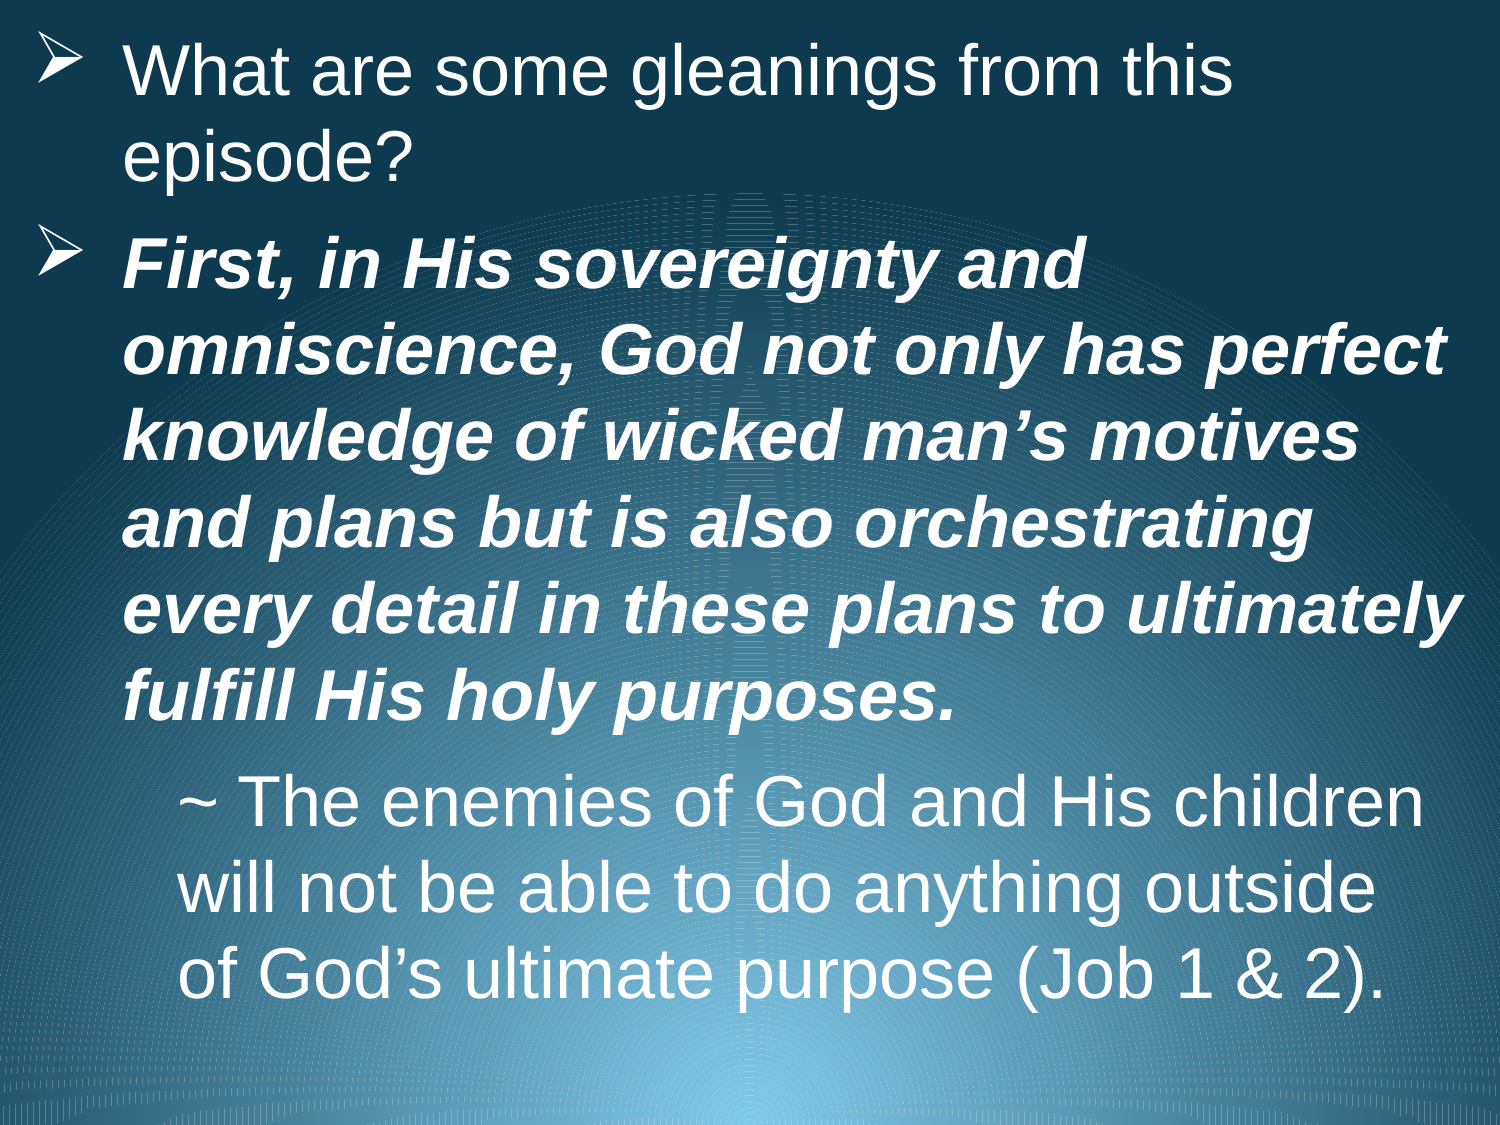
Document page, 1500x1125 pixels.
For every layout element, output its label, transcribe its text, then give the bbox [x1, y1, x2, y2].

subtitle What are some gleanings from this episode? First, in His sovereignty and omniscience, God not only has perfect knowledge of wicked man’s motives and plans but is also orchestrating every detail in these plans to ultimately fulfill His holy purposes. ~ The enemies of God and His children will not be able to do anything outside of God’s ultimate purpose (Job 1 & 2). [18, 16, 1482, 1109]
